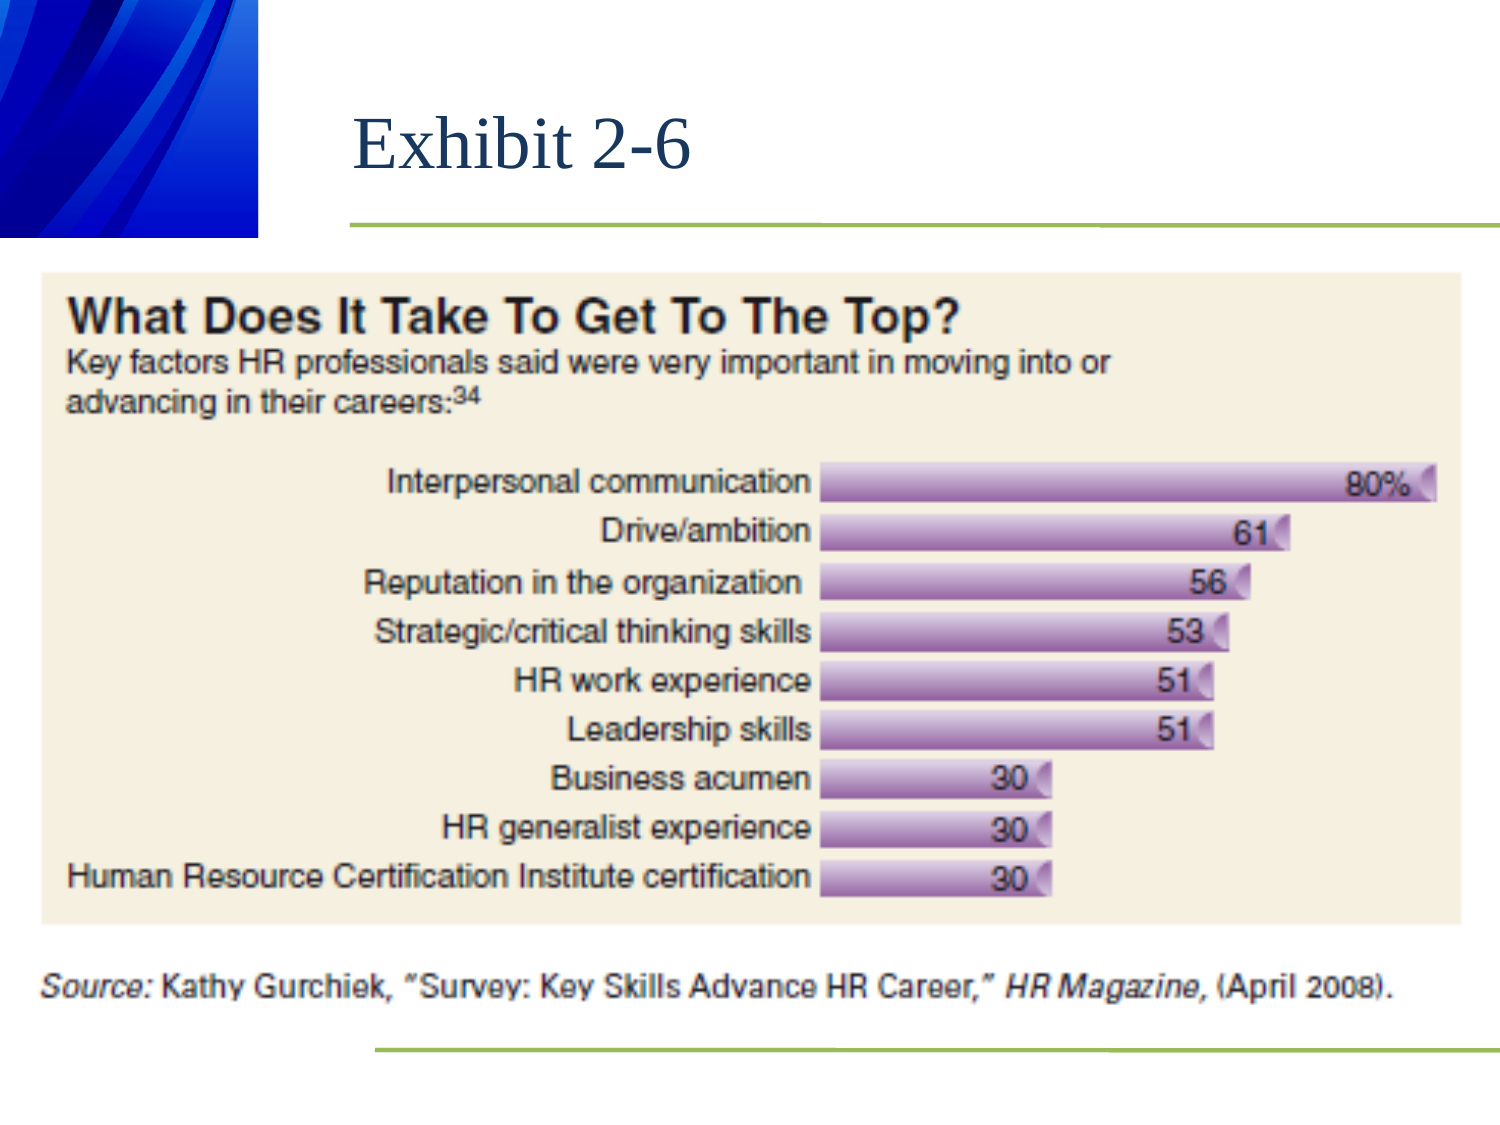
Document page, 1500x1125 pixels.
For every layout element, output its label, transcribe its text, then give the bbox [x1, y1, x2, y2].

picture [0, 0, 259, 238]
title Exhibit 2-6 [337, 45, 1425, 233]
picture [12, 249, 1496, 1008]
